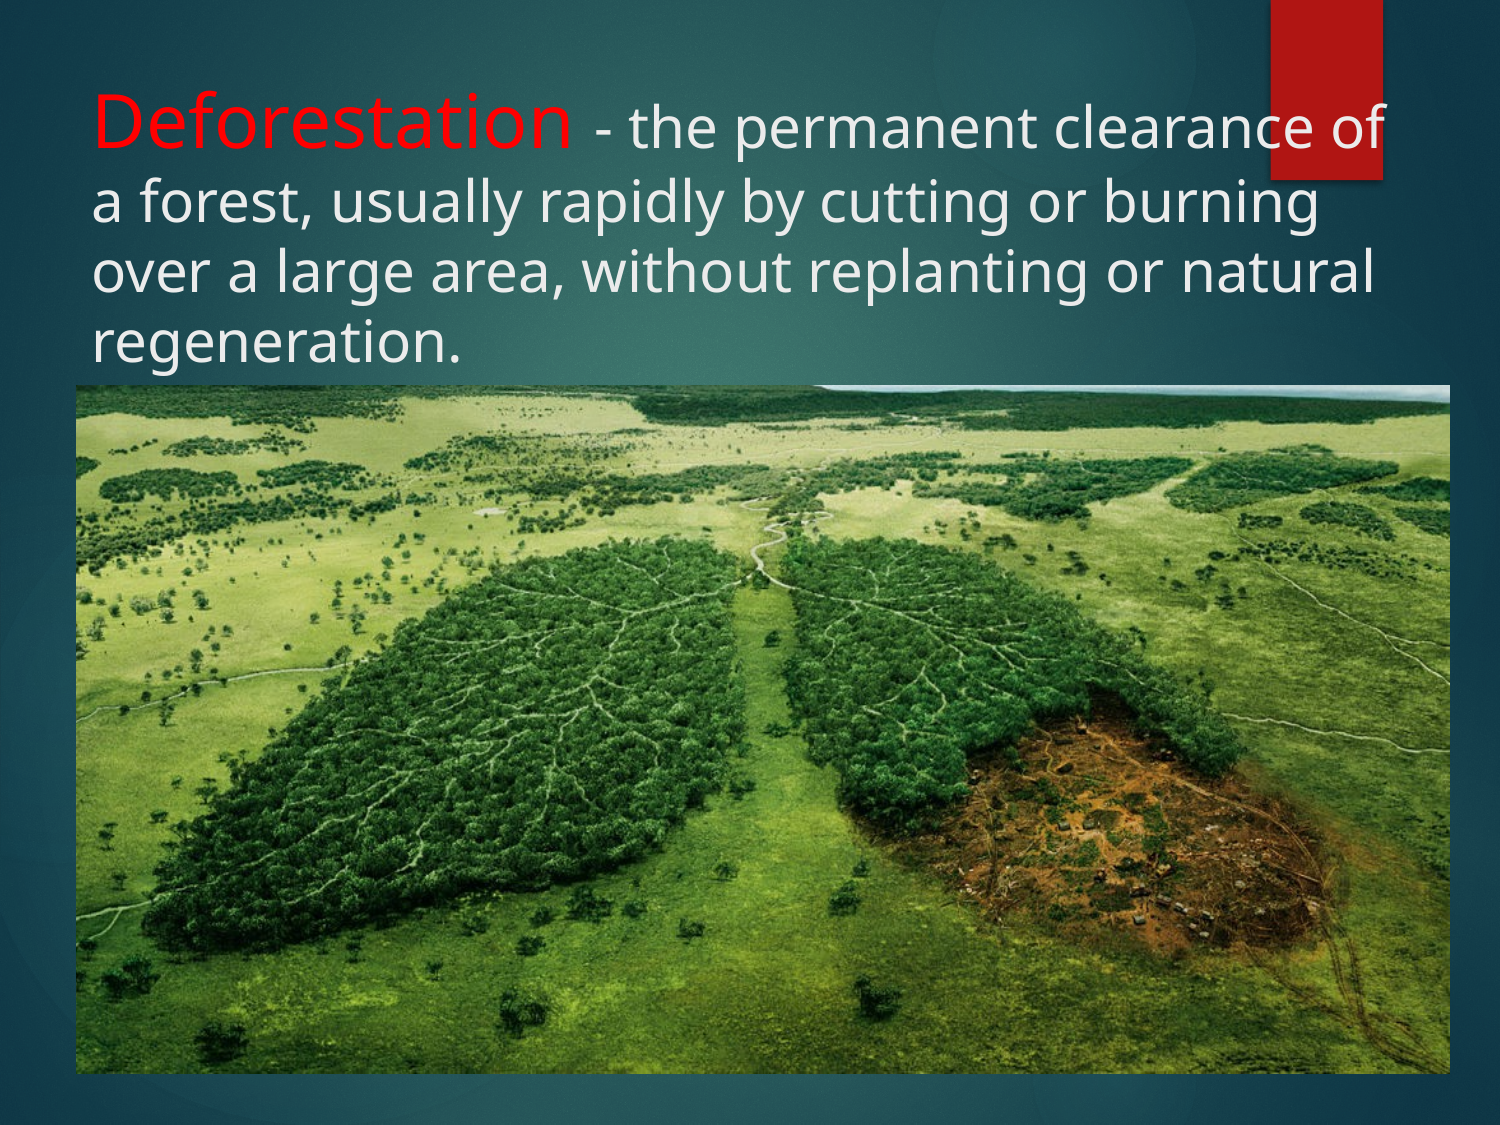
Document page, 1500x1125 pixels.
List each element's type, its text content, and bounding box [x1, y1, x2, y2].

title Deforestation - the permanent clearance of a forest, usually rapidly by cutting or burning over a large area, without replanting or natural regeneration. [76, 66, 1427, 254]
picture [76, 385, 1450, 1074]
